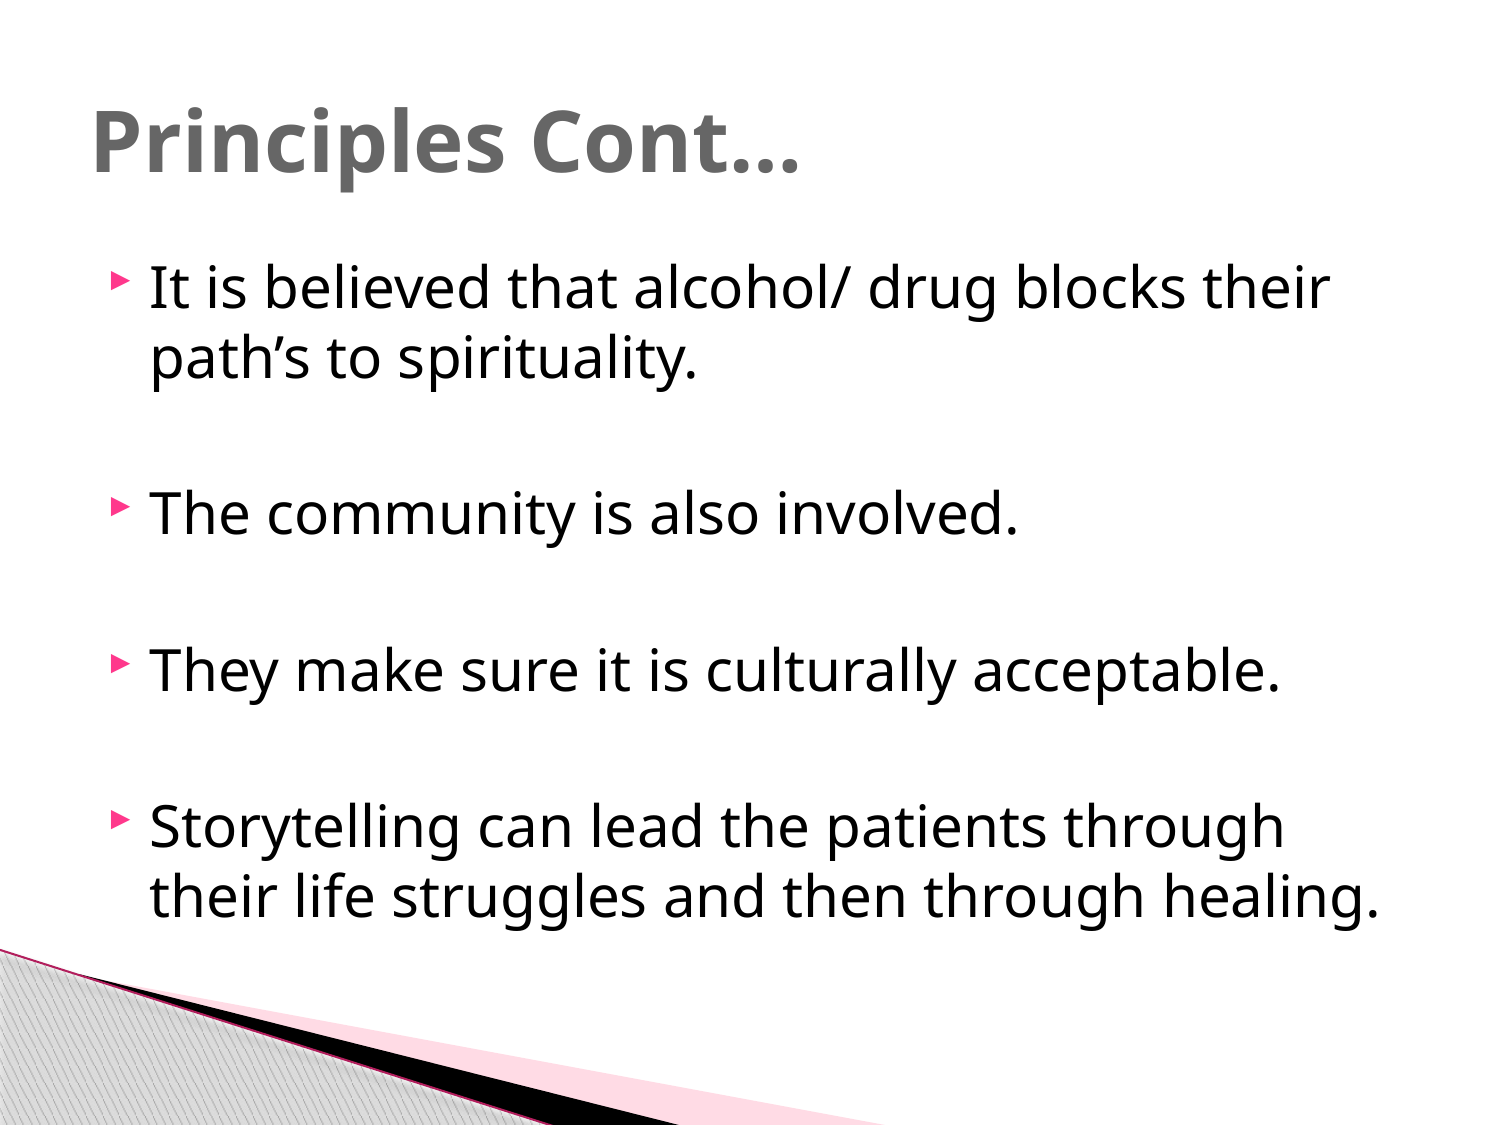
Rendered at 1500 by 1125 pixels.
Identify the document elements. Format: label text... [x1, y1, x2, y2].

list It is believed that alcohol/ drug blocks their path’s to spirituality. The community is also involved. They make sure it is culturally acceptable. Storytelling can lead the patients through their life struggles and then through healing. [75, 243, 1425, 986]
title Principles Cont… [75, 45, 1425, 233]
